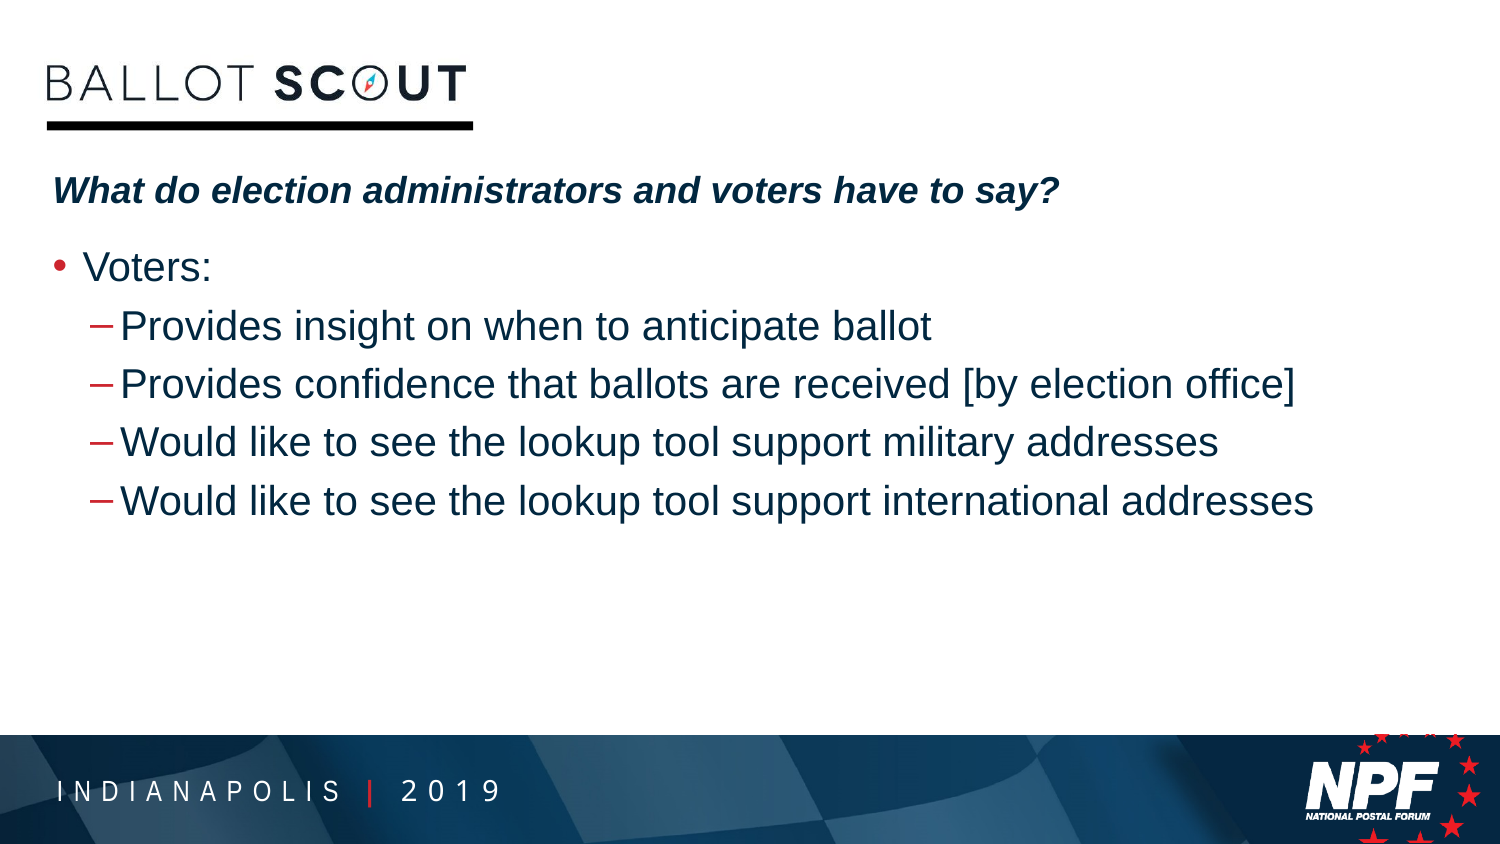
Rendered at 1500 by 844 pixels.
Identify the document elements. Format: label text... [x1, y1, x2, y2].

list Voters: Provides insight on when to anticipate ballot Provides confidence that ballots are received [by election office] Would like to see the lookup tool support military addresses Would like to see the lookup tool support international addresses [37, 232, 1462, 781]
picture [177, 781, 185, 796]
picture [486, 782, 495, 791]
picture [205, 785, 211, 793]
picture [255, 783, 267, 799]
picture [0, 734, 1500, 844]
picture [78, 781, 86, 796]
picture [19, 27, 484, 131]
picture [105, 783, 115, 799]
picture [230, 783, 238, 791]
picture [431, 782, 440, 799]
picture [151, 785, 157, 793]
title What do election administrators and voters have to say? [37, 163, 1462, 232]
